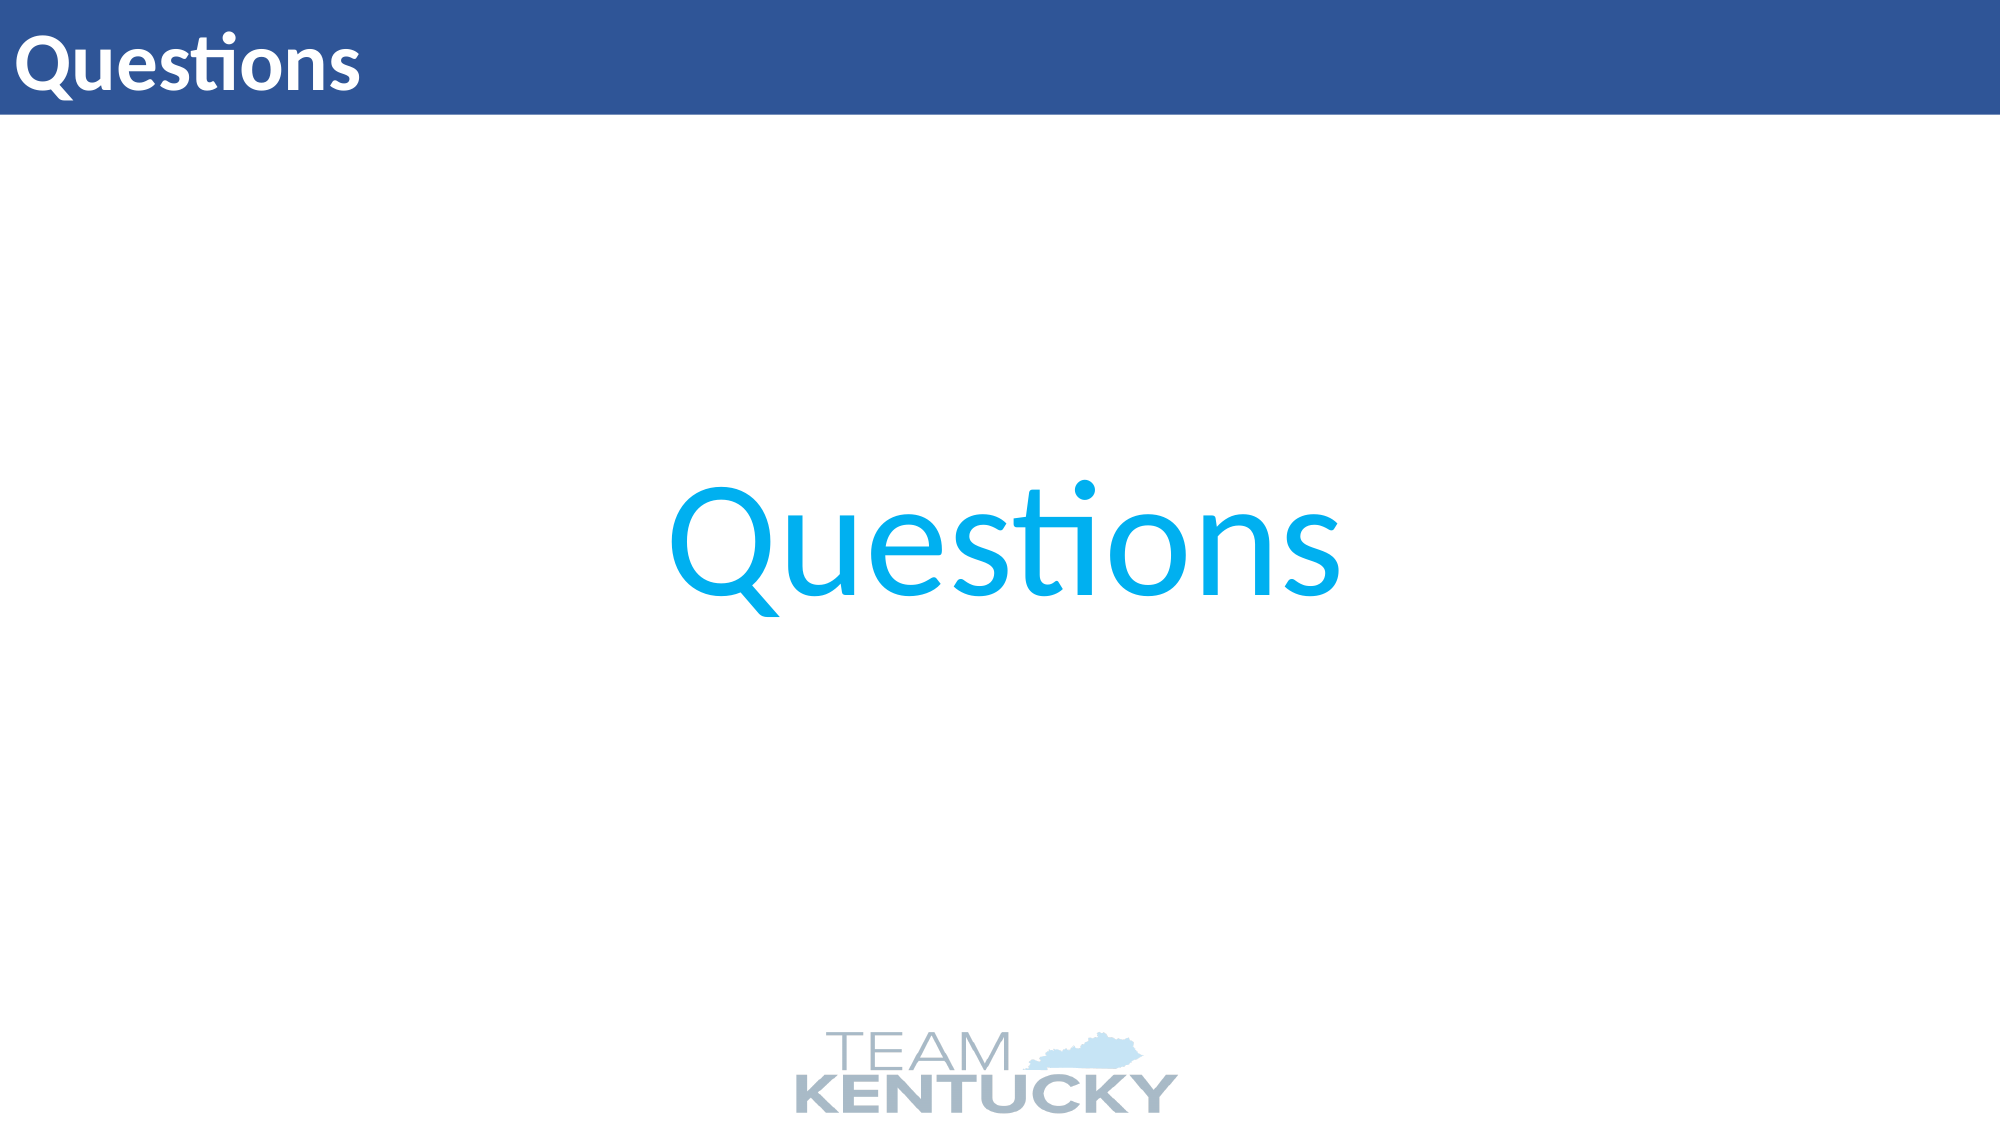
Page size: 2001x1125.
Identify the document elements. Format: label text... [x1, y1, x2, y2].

picture [790, 1030, 1183, 1115]
text_box Questions [0, 0, 2000, 115]
text_box Questions [56, 421, 1881, 637]
